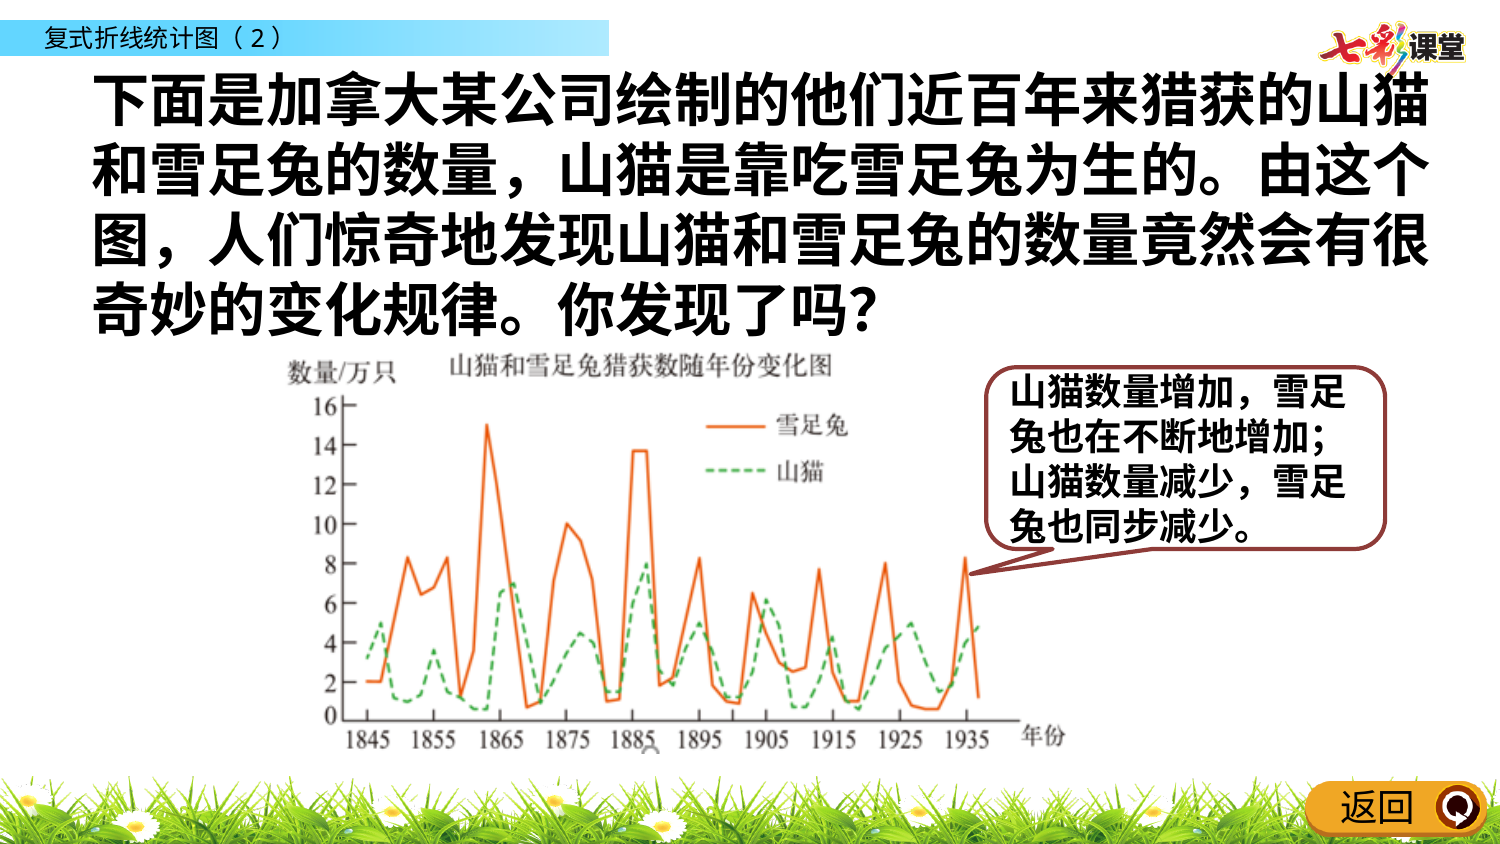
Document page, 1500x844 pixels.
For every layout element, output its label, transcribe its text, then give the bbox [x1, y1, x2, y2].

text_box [206, 350, 1159, 754]
picture [0, 776, 1500, 844]
text_box 下面是加拿大某公司绘制的他们近百年来猎获的山猫和雪足兔的数量，山猫是靠吃雪足兔为生的。由这个图，人们惊奇地发现山猫和雪足兔的数量竟然会有很奇妙的变化规律。你发现了吗？ [76, 55, 1459, 351]
picture [1316, 20, 1468, 80]
text_box 山猫数量增加，雪足兔也在不断地增加；山猫数量减少，雪足兔也同步减少。 [1164, 365, 1388, 552]
